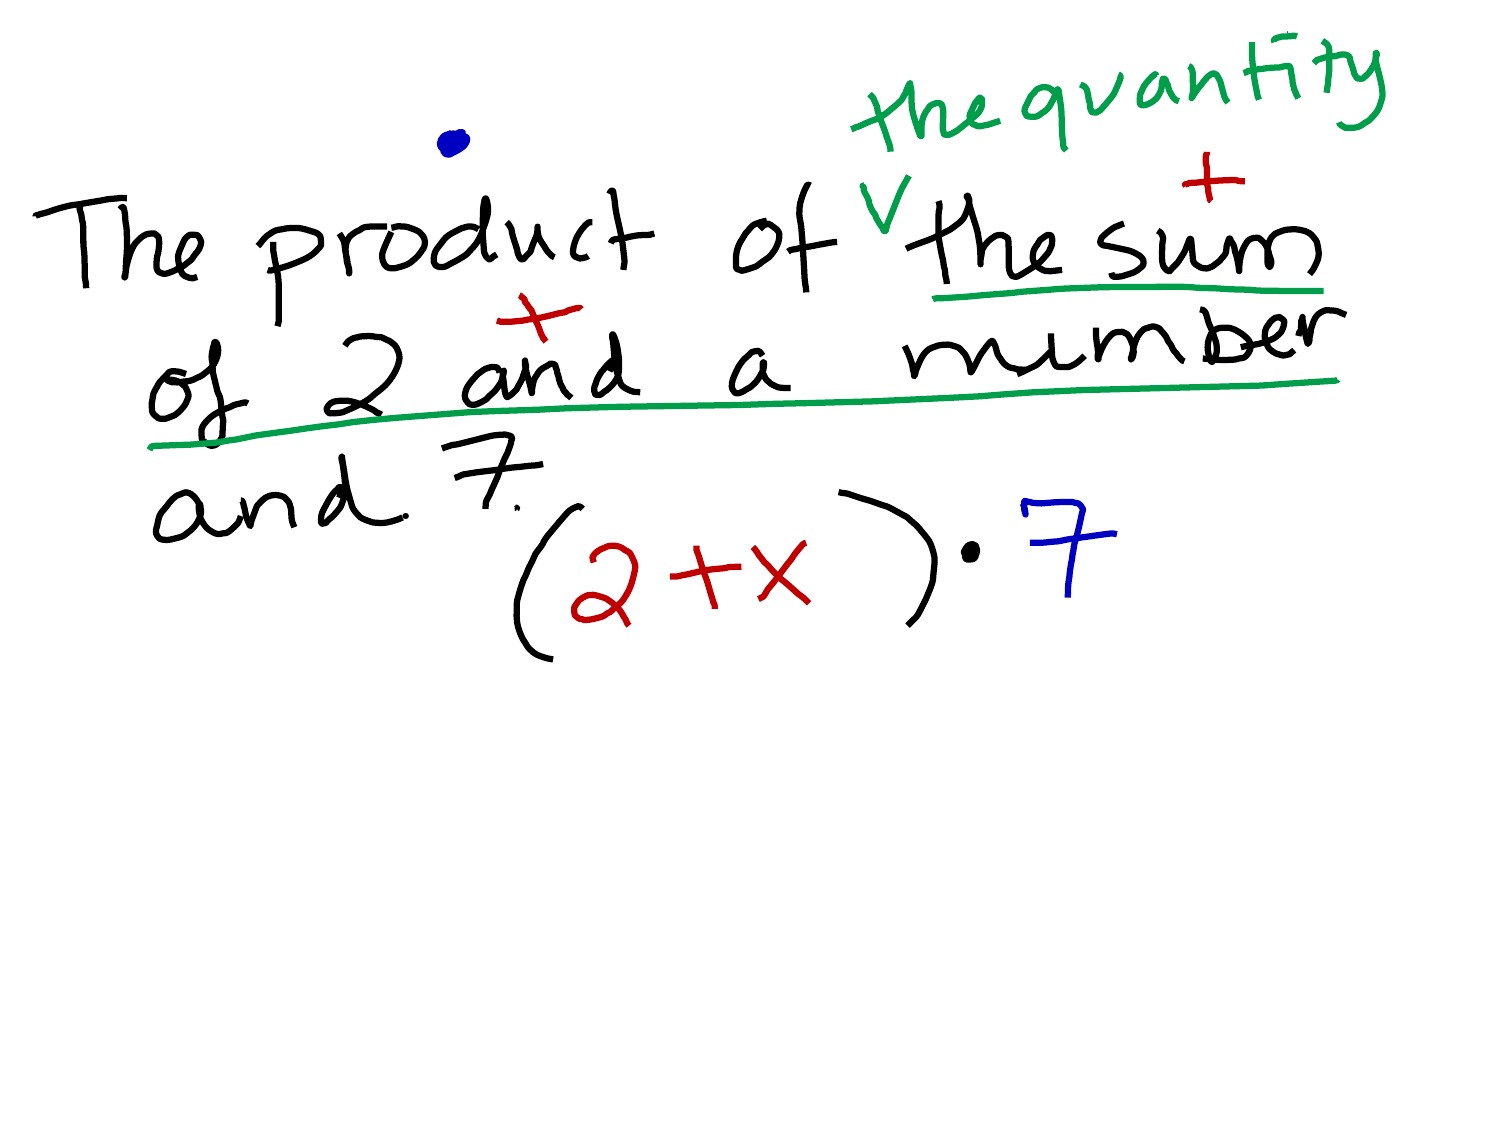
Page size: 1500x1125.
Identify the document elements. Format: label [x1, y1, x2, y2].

text_box [932, 286, 1324, 301]
text_box [1210, 179, 1245, 184]
text_box [787, 241, 838, 253]
text_box [1253, 78, 1260, 100]
text_box [34, 197, 127, 217]
text_box [778, 575, 810, 604]
text_box [515, 505, 584, 661]
text_box [506, 221, 555, 261]
text_box [338, 225, 388, 275]
text_box [1080, 73, 1122, 114]
text_box [257, 227, 322, 272]
text_box [669, 570, 702, 578]
text_box [731, 350, 791, 395]
text_box [148, 379, 1339, 451]
text_box [432, 197, 498, 268]
text_box [320, 455, 403, 525]
text_box [610, 232, 655, 244]
text_box [150, 341, 249, 442]
text_box [1042, 540, 1077, 598]
text_box [735, 219, 781, 272]
text_box [240, 494, 296, 528]
text_box [1095, 325, 1185, 363]
text_box [881, 128, 892, 152]
text_box [618, 241, 626, 271]
text_box [1016, 351, 1052, 375]
text_box [573, 544, 636, 627]
text_box [798, 184, 811, 246]
text_box [439, 131, 468, 156]
text_box [1251, 42, 1256, 69]
text_box [704, 565, 742, 572]
text_box [119, 206, 202, 279]
text_box [462, 471, 501, 509]
text_box [464, 359, 572, 406]
text_box [381, 225, 426, 270]
text_box [1240, 316, 1295, 357]
text_box [963, 543, 978, 561]
text_box [903, 340, 1024, 377]
text_box [441, 433, 513, 474]
text_box [608, 189, 623, 238]
text_box [695, 545, 716, 609]
text_box [155, 491, 242, 541]
text_box [1022, 500, 1084, 541]
text_box [518, 294, 535, 315]
text_box [78, 205, 87, 289]
text_box [274, 270, 280, 327]
text_box [454, 463, 544, 479]
text_box [1029, 532, 1118, 544]
text_box [937, 200, 942, 234]
text_box [905, 194, 1063, 278]
text_box [1243, 65, 1300, 99]
text_box [496, 307, 582, 323]
text_box [1138, 73, 1180, 107]
text_box [850, 82, 1001, 137]
text_box [1157, 228, 1320, 275]
text_box [1023, 86, 1067, 151]
text_box [940, 254, 948, 285]
text_box [1050, 333, 1086, 368]
text_box [802, 248, 808, 293]
text_box [868, 93, 881, 117]
text_box [1297, 309, 1347, 345]
text_box [1184, 180, 1206, 187]
text_box [861, 175, 910, 232]
text_box [593, 333, 641, 396]
text_box [752, 546, 779, 576]
text_box [1313, 52, 1384, 129]
text_box [1204, 151, 1212, 202]
text_box [1321, 40, 1331, 56]
text_box [758, 542, 807, 600]
text_box [1273, 34, 1298, 43]
text_box [1099, 222, 1145, 278]
text_box [325, 335, 401, 416]
text_box [572, 221, 593, 260]
text_box [533, 320, 547, 343]
text_box [838, 491, 936, 627]
text_box [1188, 65, 1229, 104]
text_box [1199, 308, 1252, 363]
